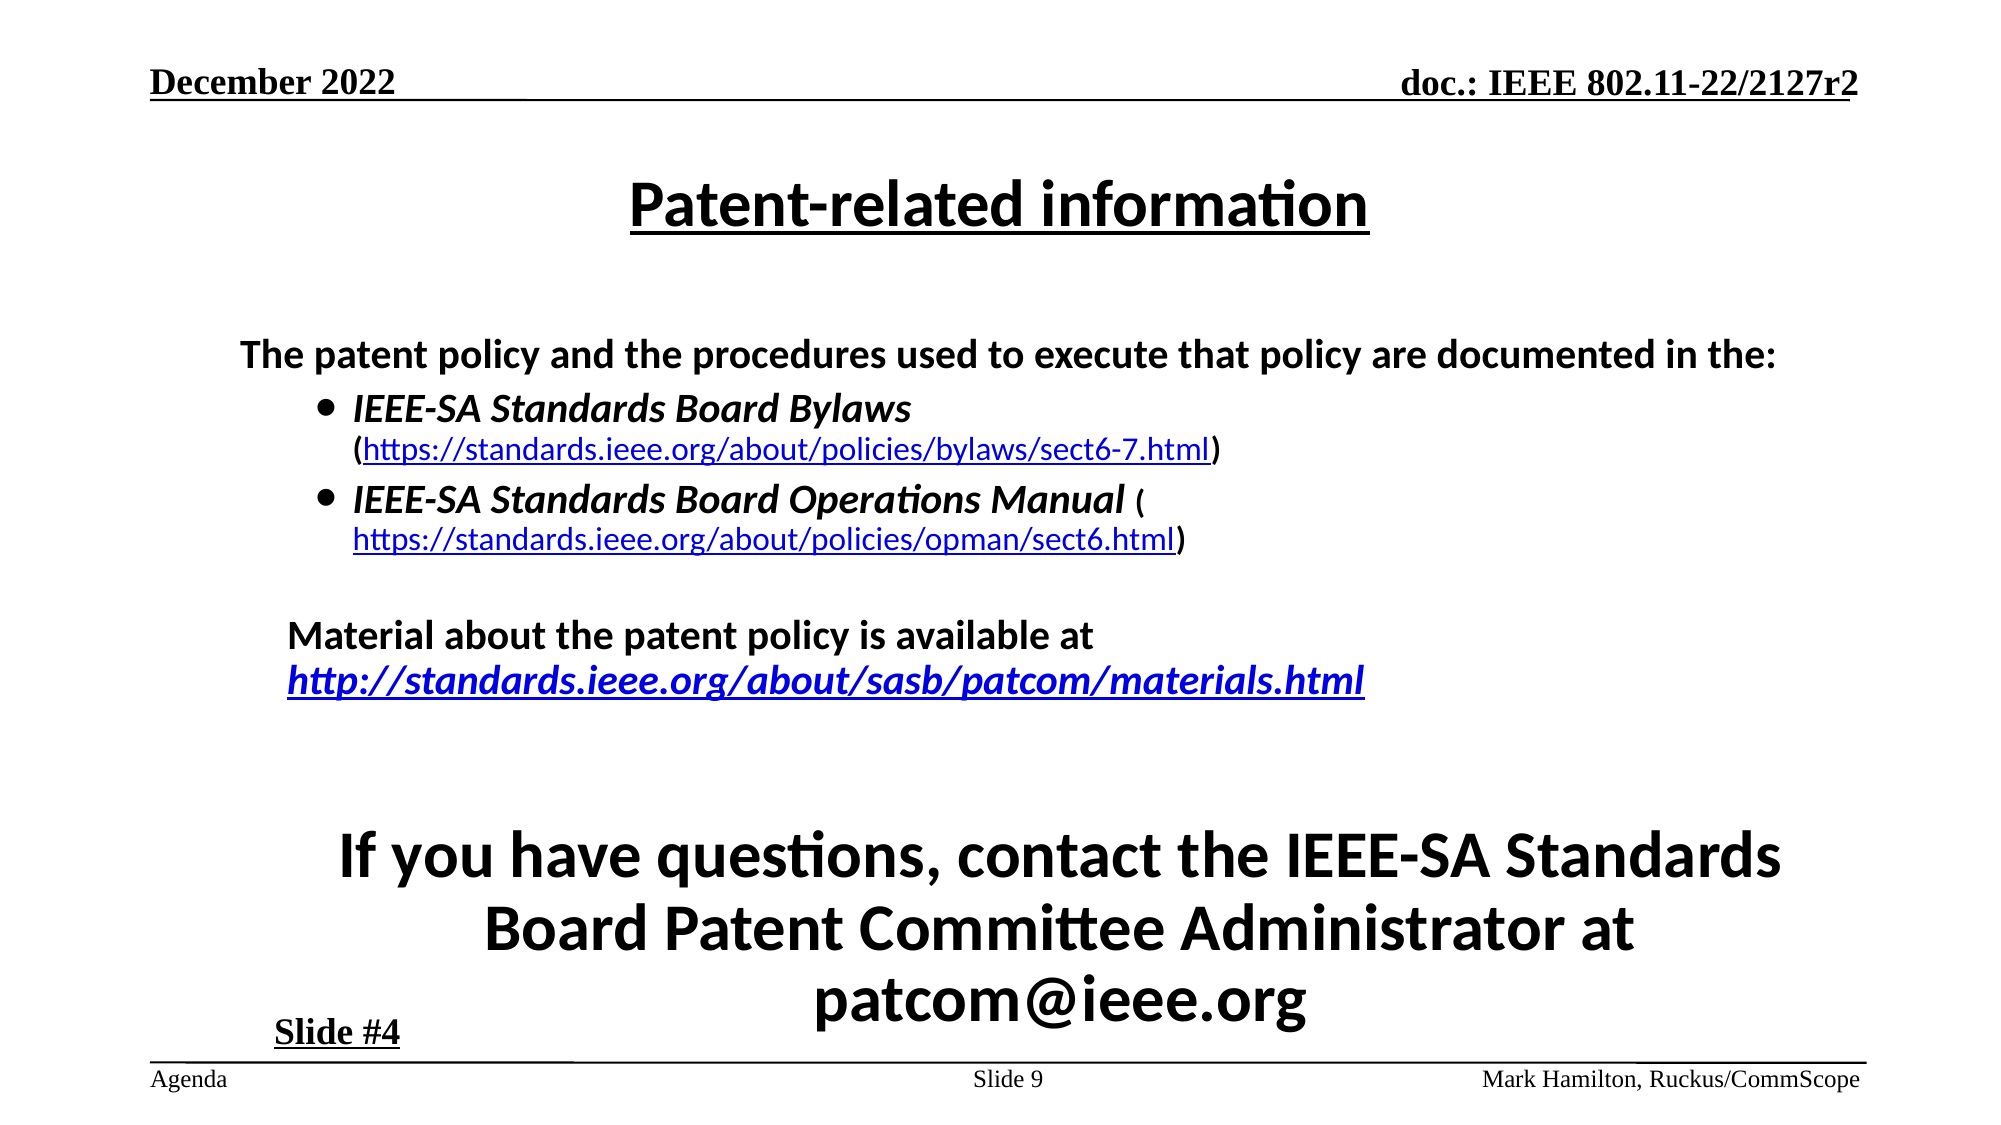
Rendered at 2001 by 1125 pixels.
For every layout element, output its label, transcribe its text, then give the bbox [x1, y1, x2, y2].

text_box Slide #4 [259, 999, 416, 1060]
text_box [337, 99, 1688, 225]
title Patent-related information [149, 112, 1850, 288]
slide_number Slide 9 [950, 1061, 1067, 1123]
list The patent policy and the procedures used to execute that policy are documented in the: IEEE-SA Standards Board Bylaws (https://standards.ieee.org/about/policies/bylaws/sect6-7.html) IEEE-SA Standards Board Operations Manual (https://standards.ieee.org/about/policies/opman/sect6.html) Material about the patent policy is available at http://standards.ieee.org/about/sasb/patcom/materials.html If you have questions, contact the IEEE-SA Standards Board Patent Committee Administrator at patcom@ieee.org [149, 324, 1850, 1000]
